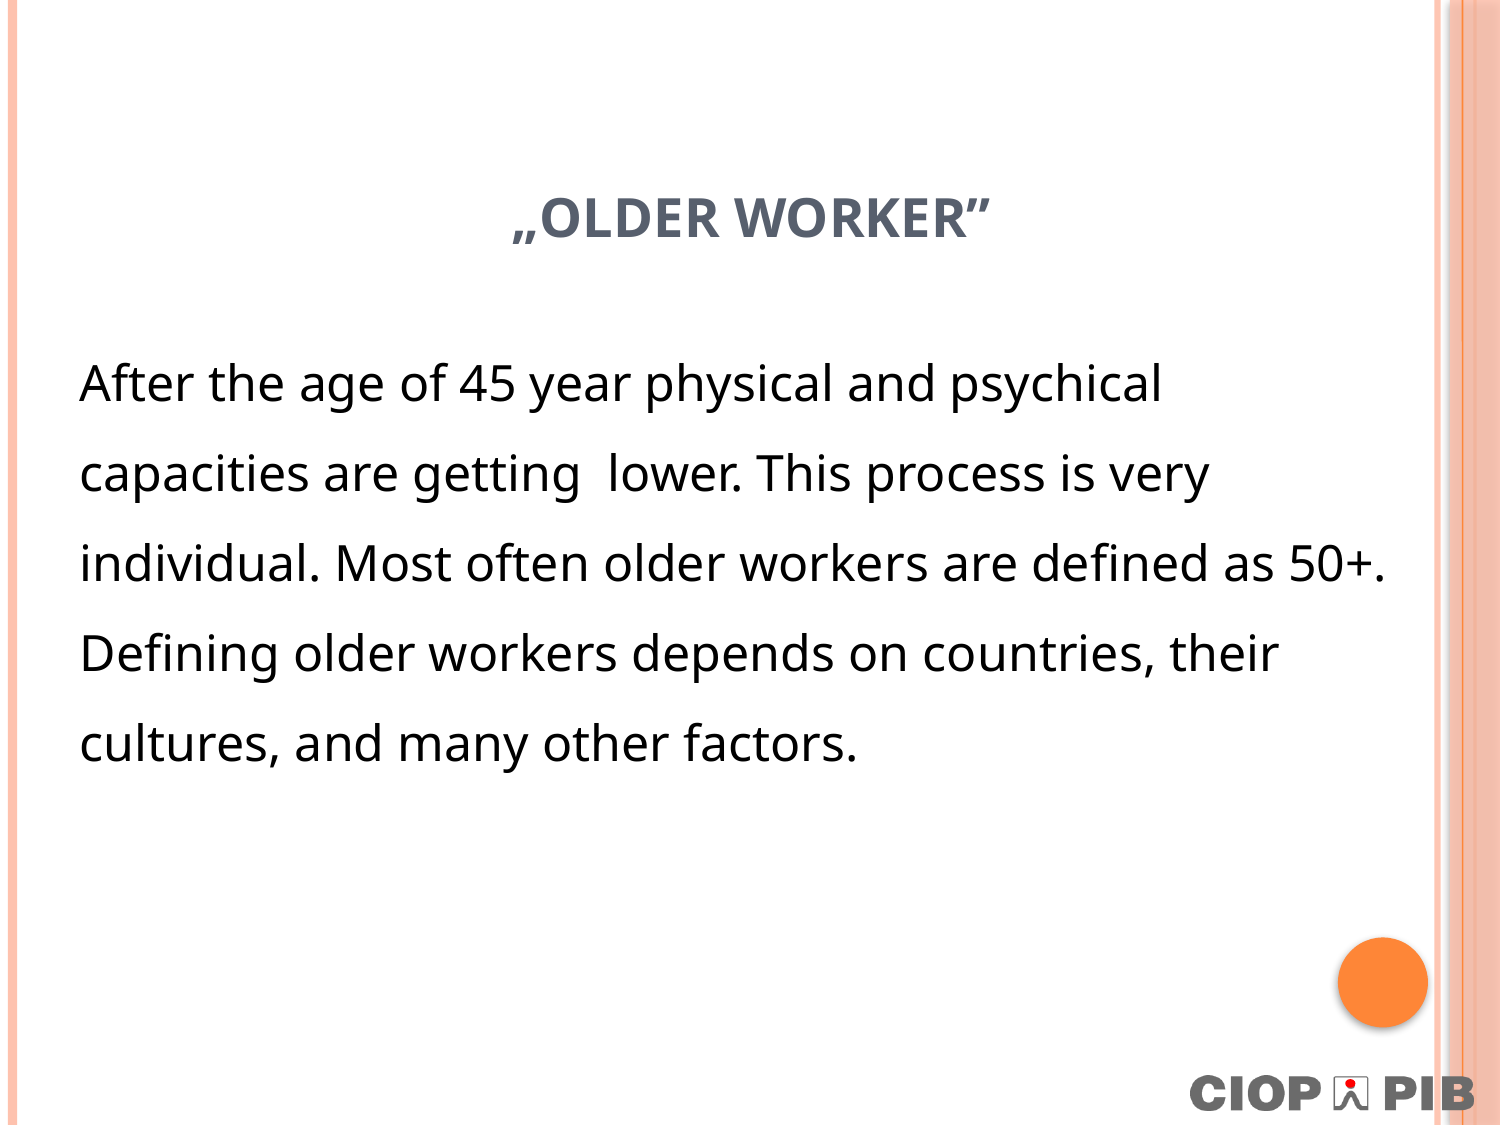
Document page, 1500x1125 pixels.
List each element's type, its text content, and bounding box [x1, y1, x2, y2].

title „Older worker” [76, 101, 1427, 256]
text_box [1189, 1074, 1474, 1112]
list After the age of 45 year physical and psychical capacities are getting lower. This process is very individual. Most often older workers are defined as 50+. Defining older workers depends on countries, their cultures, and many other factors. [64, 314, 1412, 917]
